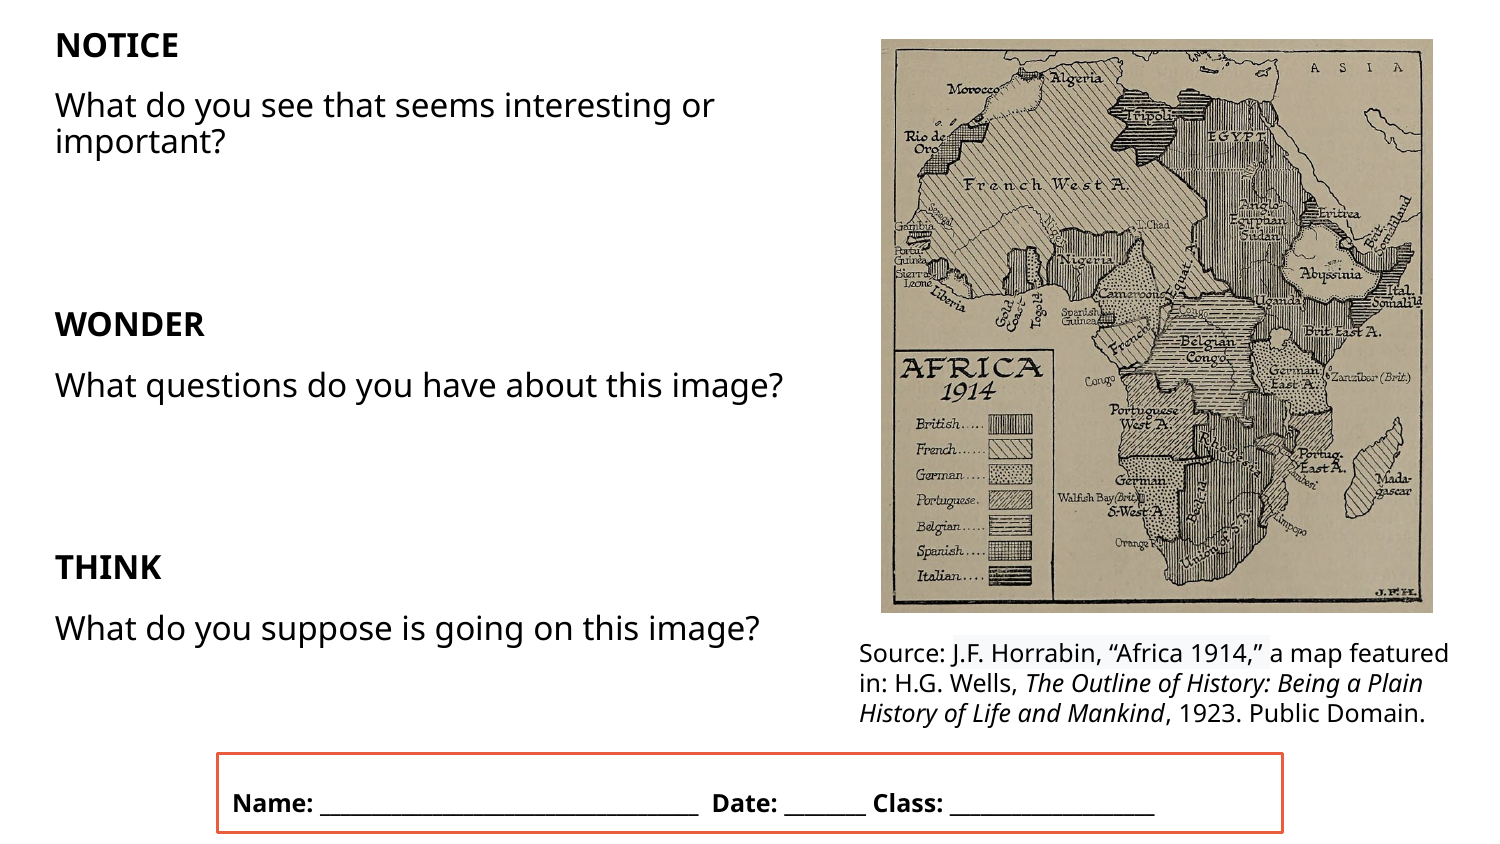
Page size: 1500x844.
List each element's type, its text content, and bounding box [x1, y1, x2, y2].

picture [881, 39, 1433, 613]
list NOTICE What do you see that seems interesting or important? WONDER What questions do you have about this image? THINK What do you suppose is going on this image? [43, 22, 821, 808]
text_box Name: _____________________________________ Date: ________ Class: ____________________ [217, 753, 1283, 833]
text_box Source: J.F. Horrabin, “Africa 1914,” a map featured in: H.G. Wells, The Outline of History: Being a Plain History of Life and Mankind, 1923. Public Domain. [844, 622, 1482, 742]
